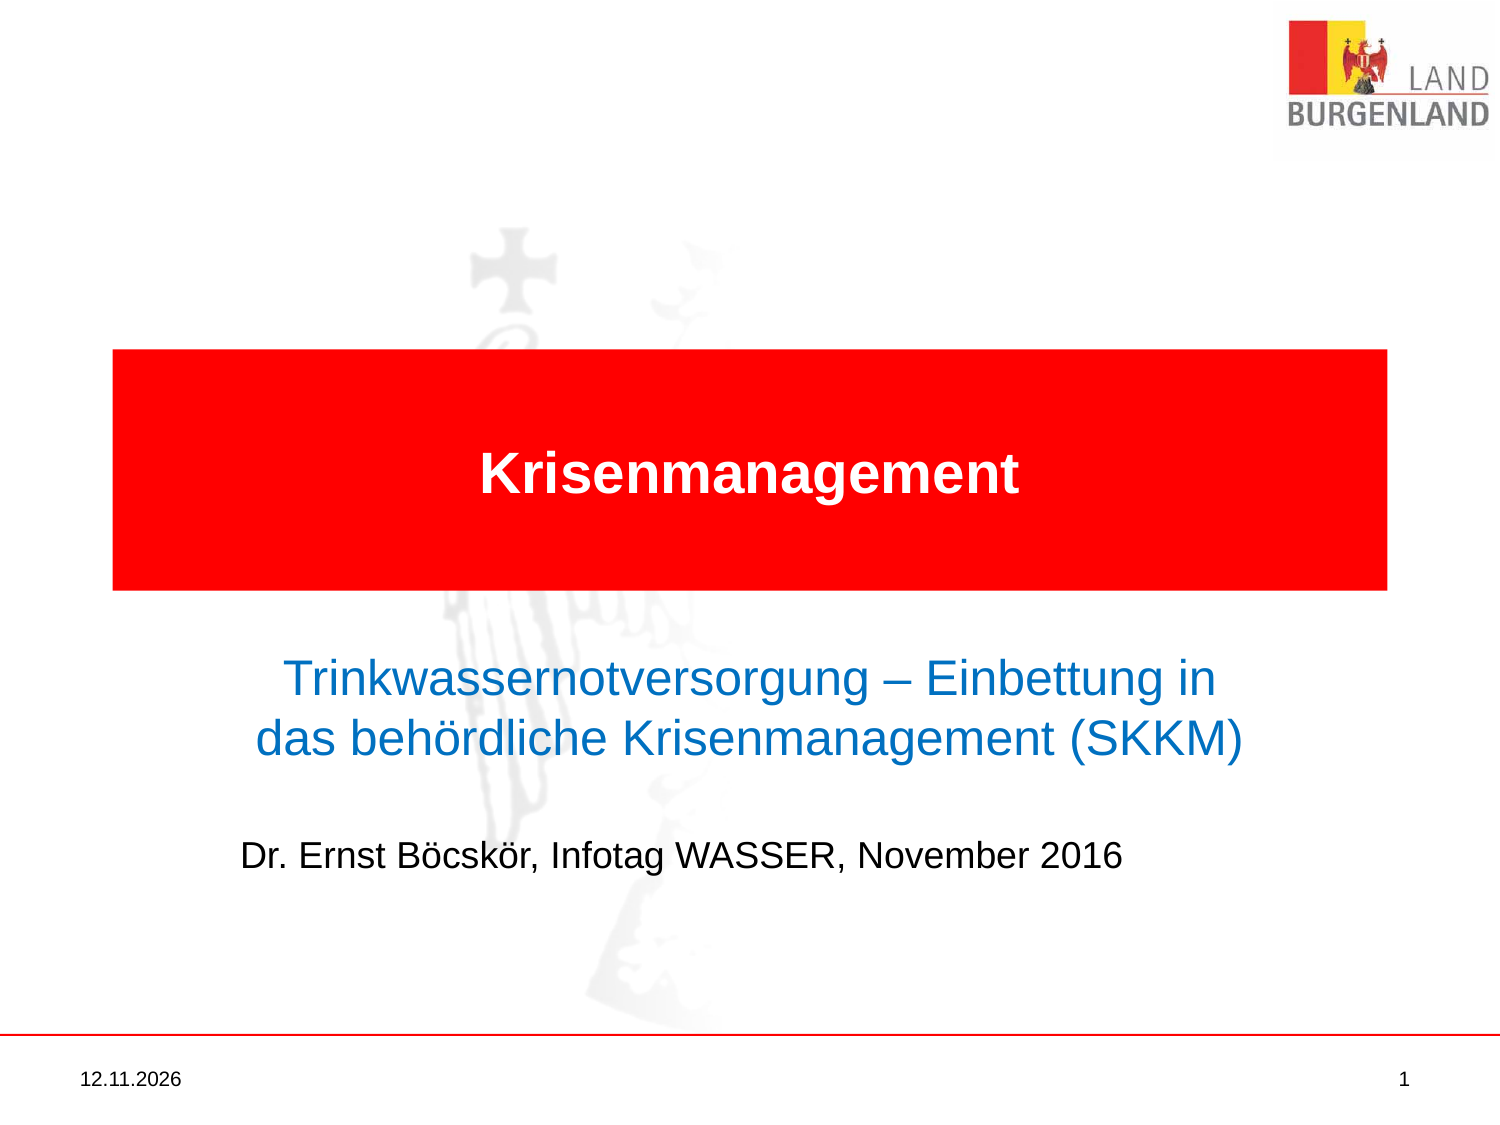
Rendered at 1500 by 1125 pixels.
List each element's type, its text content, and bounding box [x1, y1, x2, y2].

slide_number 1 [1074, 1061, 1425, 1094]
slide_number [64, 1061, 415, 1094]
picture [1273, 1, 1495, 161]
subtitle Trinkwassernotversorgung – Einbettung in das behördliche Krisenmanagement (SKKM) Dr. Ernst Böcskör, Infotag WASSER, November 2016 [225, 637, 1275, 925]
title Krisenmanagement [112, 349, 1388, 591]
